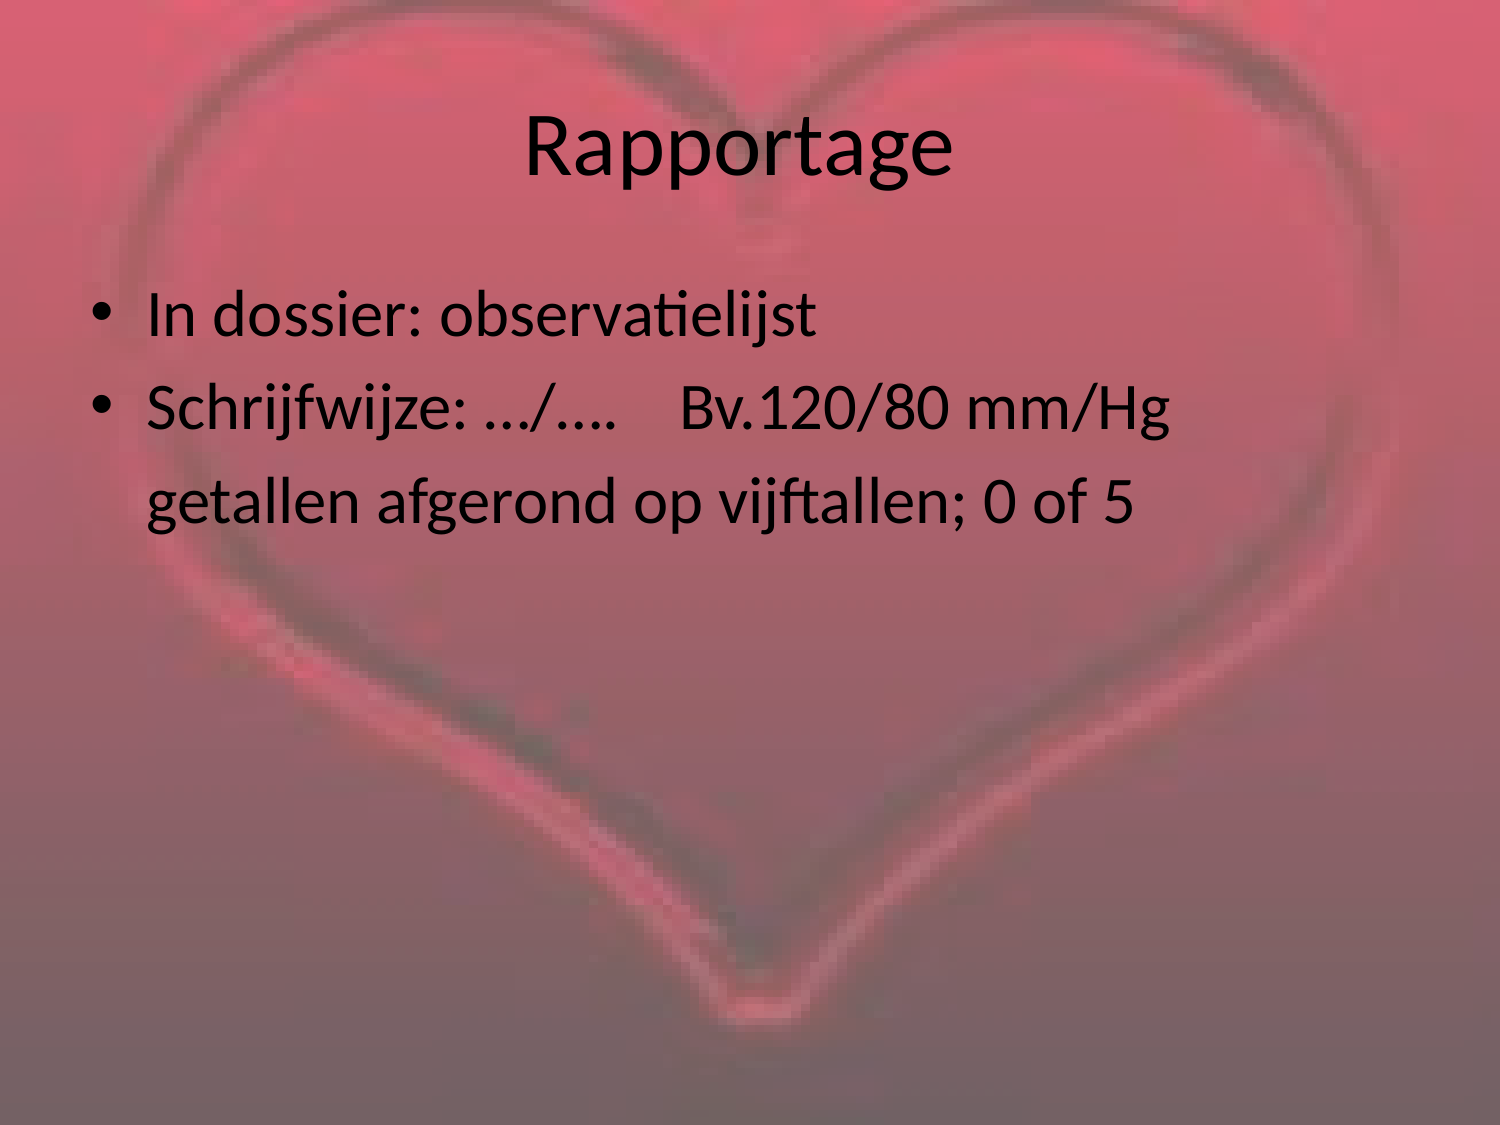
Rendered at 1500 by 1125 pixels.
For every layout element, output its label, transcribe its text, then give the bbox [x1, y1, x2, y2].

title Rapportage [75, 45, 1425, 233]
list In dossier: observatielijst Schrijfwijze: …/…. Bv.120/80 mm/Hg getallen afgerond op vijftallen; 0 of 5 [75, 262, 1425, 1005]
